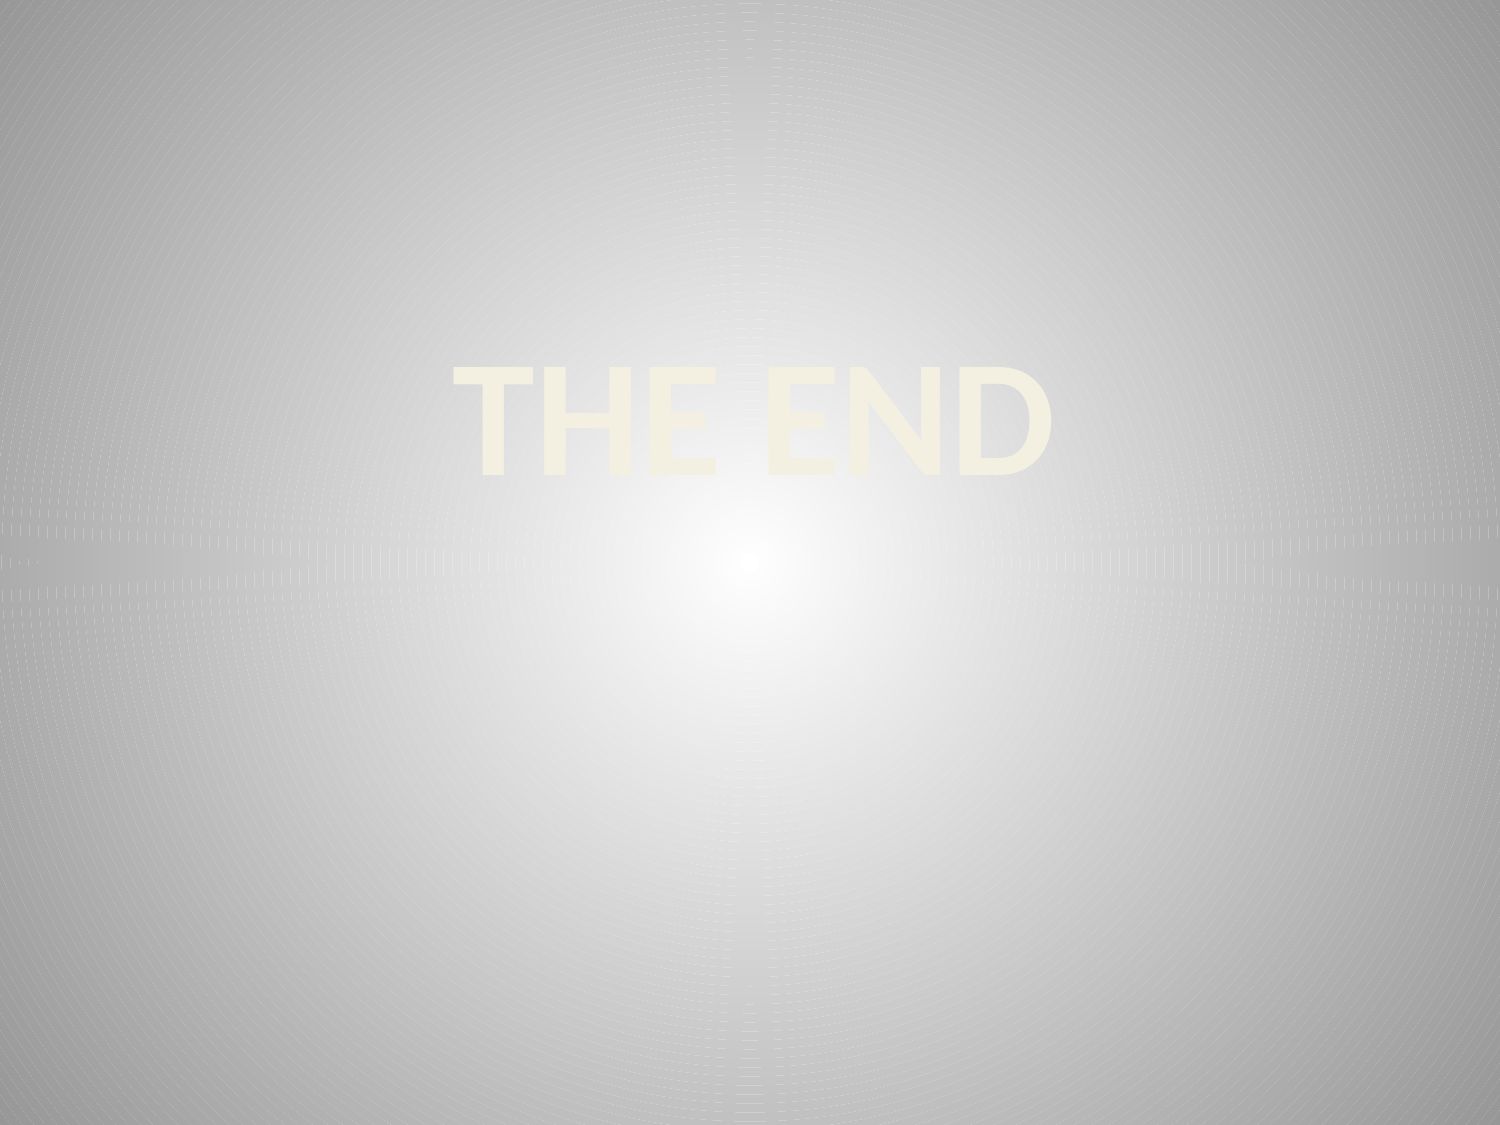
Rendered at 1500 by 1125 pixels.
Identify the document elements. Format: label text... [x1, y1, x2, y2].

text_box THE END [313, 301, 1195, 517]
